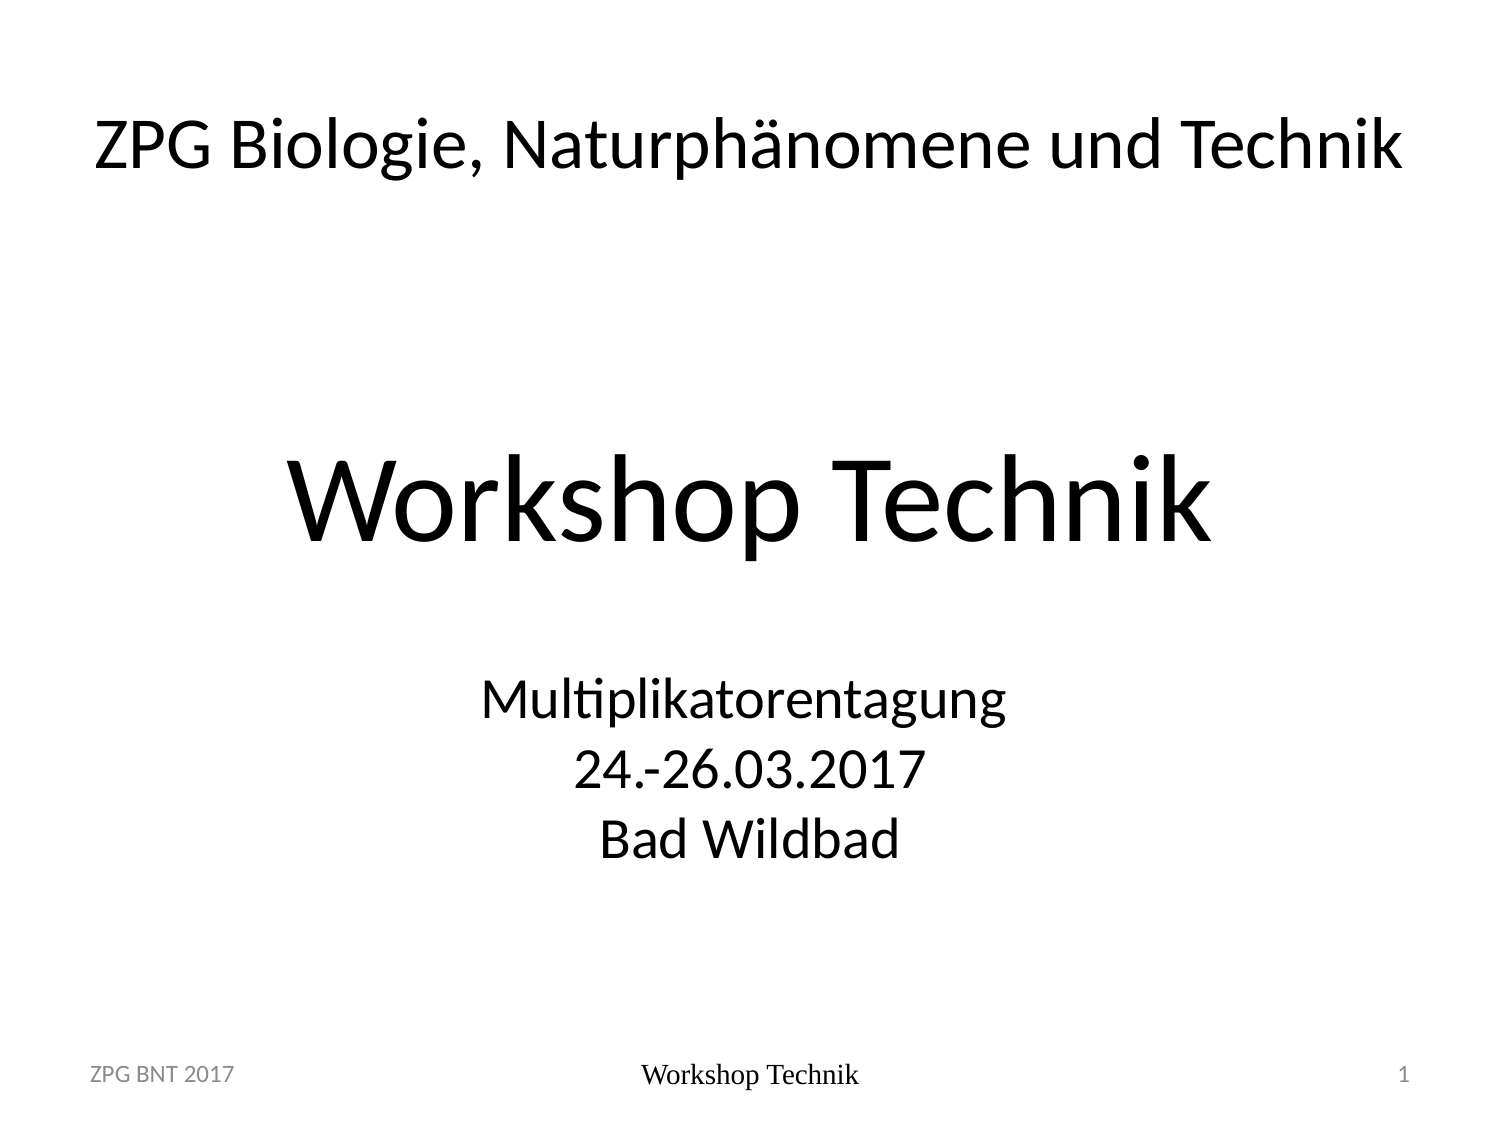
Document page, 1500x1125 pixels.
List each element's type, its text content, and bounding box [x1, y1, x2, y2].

title ZPG Biologie, Naturphänomene und Technik [75, 45, 1425, 233]
footer Workshop Technik [512, 1042, 988, 1103]
list Workshop Technik Multiplikatorentagung 24.-26.03.2017 Bad Wildbad [0, 408, 1500, 906]
slide_number ZPG BNT 2017 [75, 1042, 425, 1103]
slide_number 1 [1074, 1042, 1425, 1103]
